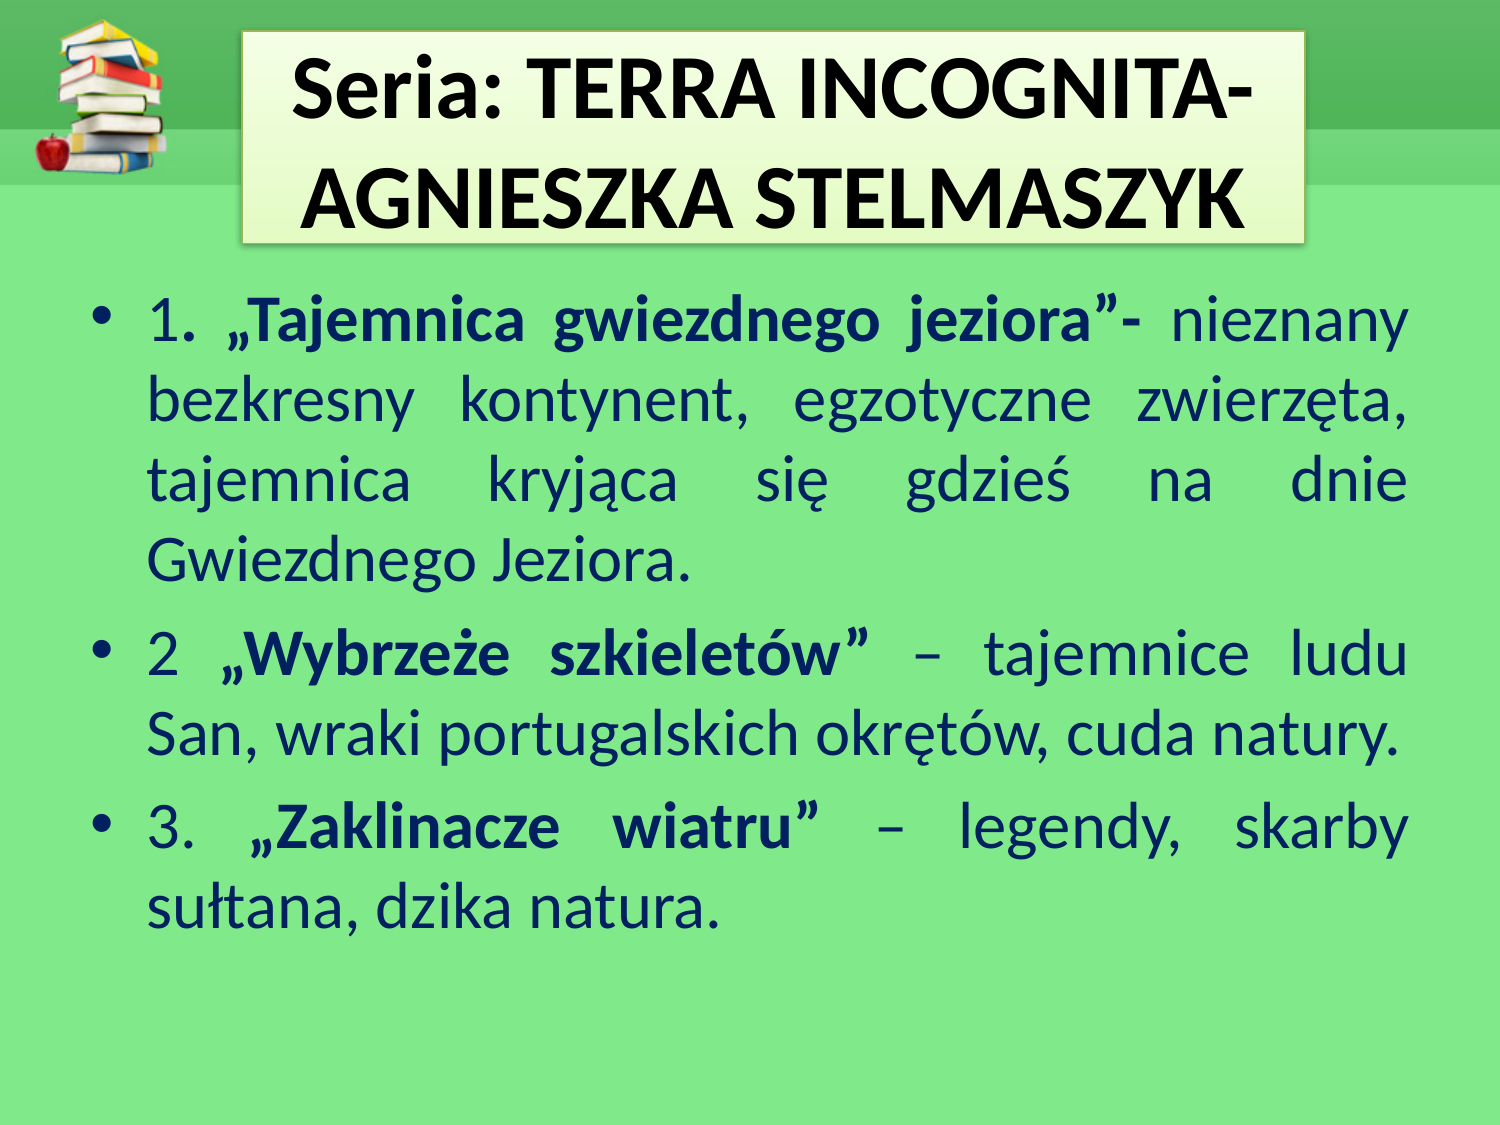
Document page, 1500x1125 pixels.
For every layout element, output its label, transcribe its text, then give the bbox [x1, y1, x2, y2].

list 1. „Tajemnica gwiezdnego jeziora”- nieznany bezkresny kontynent, egzotyczne zwierzęta, tajemnica kryjąca się gdzieś na dnie Gwiezdnego Jeziora. 2 „Wybrzeże szkieletów” – tajemnice ludu San, wraki portugalskich okrętów, cuda natury. 3. „Zaklinacze wiatru” – legendy, skarby sułtana, dzika natura. [75, 267, 1425, 1005]
title Seria: TERRA INCOGNITA- AGNIESZKA STELMASZYK [241, 30, 1306, 244]
picture [0, 0, 1500, 1125]
